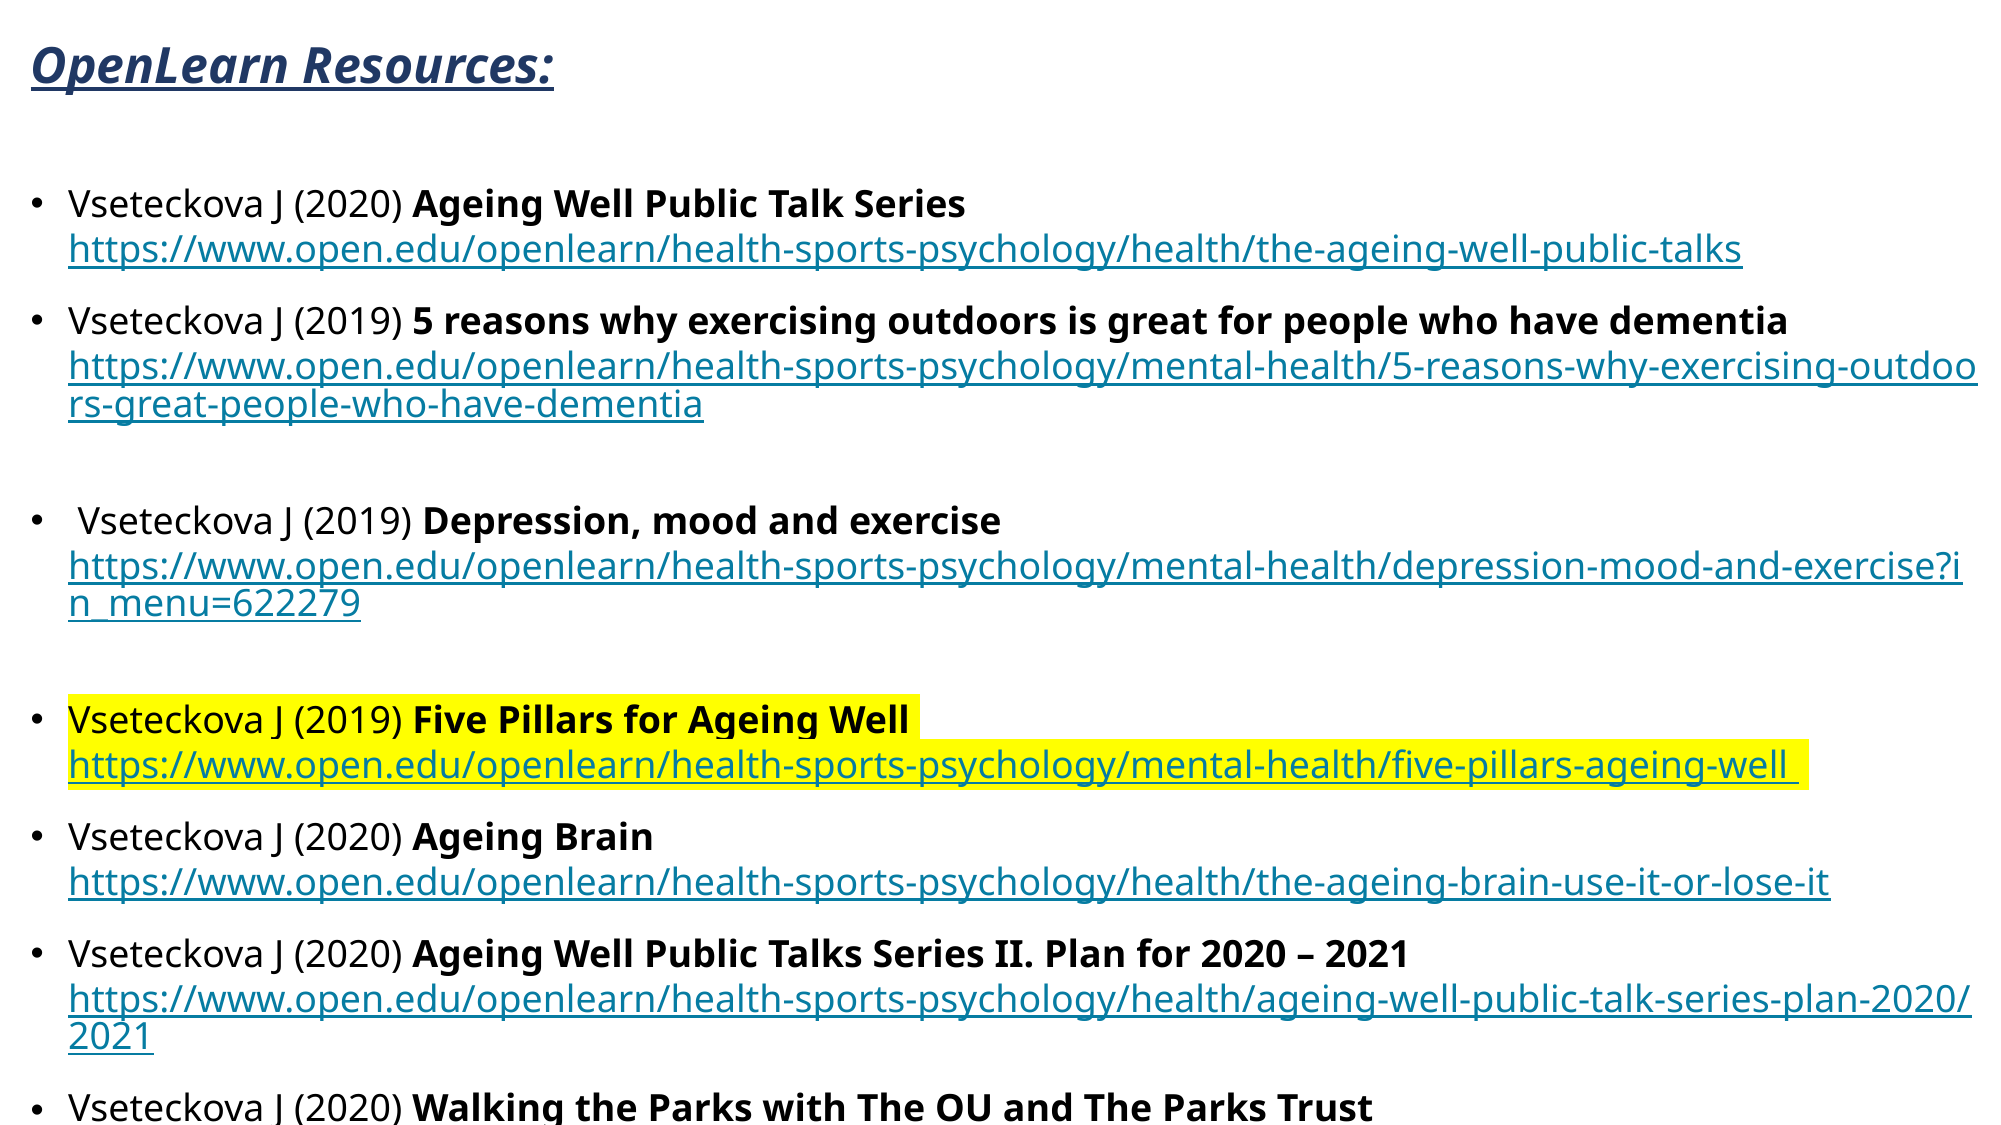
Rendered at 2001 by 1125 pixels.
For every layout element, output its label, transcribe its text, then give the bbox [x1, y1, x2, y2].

list OpenLearn Resources: Vseteckova J (2020) Ageing Well Public Talk Series https://www.open.edu/openlearn/health-sports-psychology/health/the-ageing-well-public-talks Vseteckova J (2019) 5 reasons why exercising outdoors is great for people who have dementia https://www.open.edu/openlearn/health-sports-psychology/mental-health/5-reasons-why-exercising-outdoors-great-people-who-have-dementia Vseteckova J (2019) Depression, mood and exercise https://www.open.edu/openlearn/health-sports-psychology/mental-health/depression-mood-and-exercise?in_menu=622279 Vseteckova J (2019) Five Pillars for Ageing Well https://www.open.edu/openlearn/health-sports-psychology/mental-health/five-pillars-ageing-well Vseteckova J (2020) Ageing Brain https://www.open.edu/openlearn/health-sports-psychology/health/the-ageing-brain-use-it-or-lose-it Vseteckova J (2020) Ageing Well Public Talks Series II. Plan for 2020 – 2021 https://www.open.edu/openlearn/health-sports-psychology/health/ageing-well-public-talk-series-plan-2020/2021 Vseteckova J (2020) Walking the Parks with The OU and The Parks Trust https://www.open.edu/openlearn/health-sports-psychology/social-care-social-work/keep-me-walking-people-living-dementia-and-outdoor-environments Vseteckova J, Borgstrom E, Whitehouse A, Kent A, Hart A (2021) Advance Care Planning (ACP ) - Discuss, Decide, Document and Share Advance Care Planning (ACP ) - Discuss, Decide, Document and Share - OpenLearn - Open University [15, 26, 2000, 1125]
